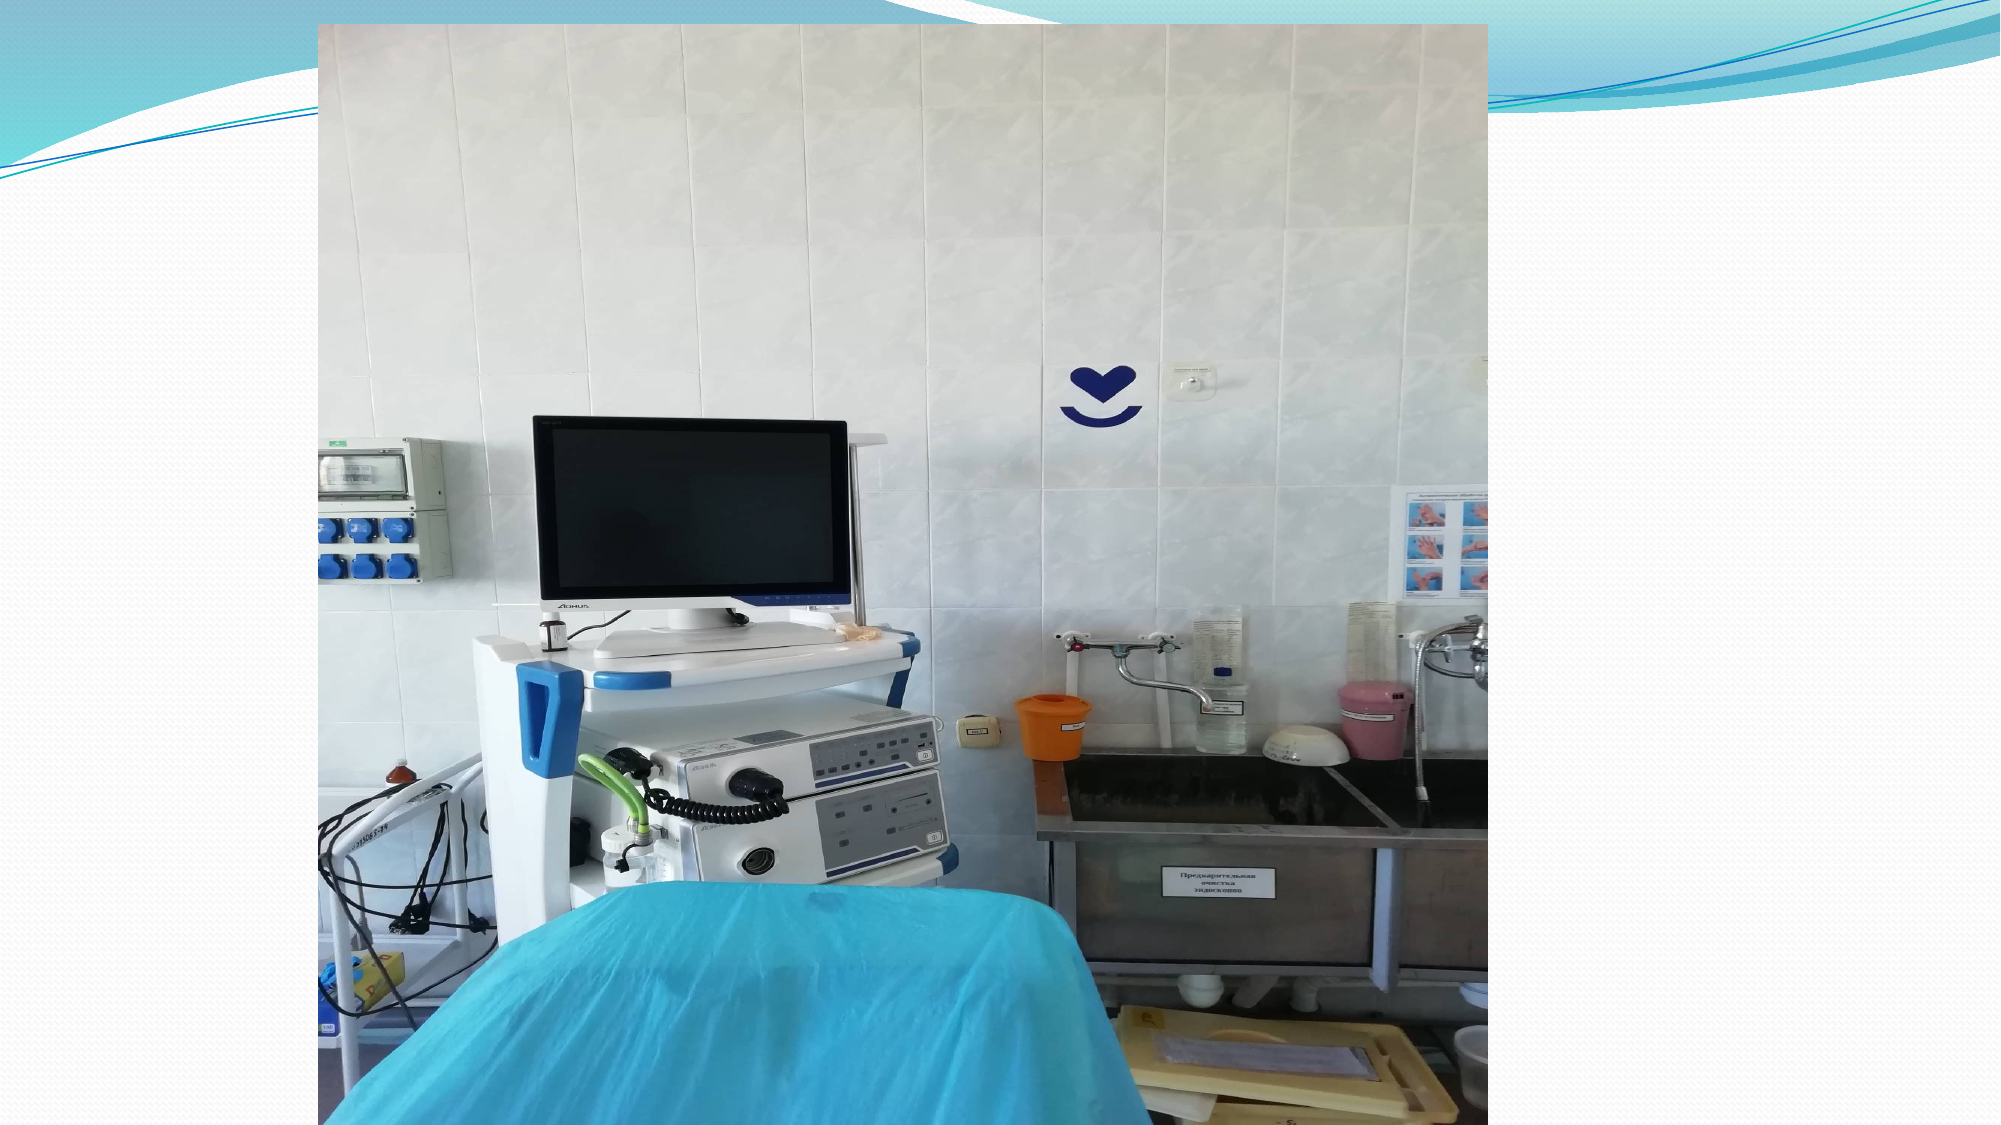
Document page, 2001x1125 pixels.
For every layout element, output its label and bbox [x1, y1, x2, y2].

picture [317, 24, 1488, 1125]
